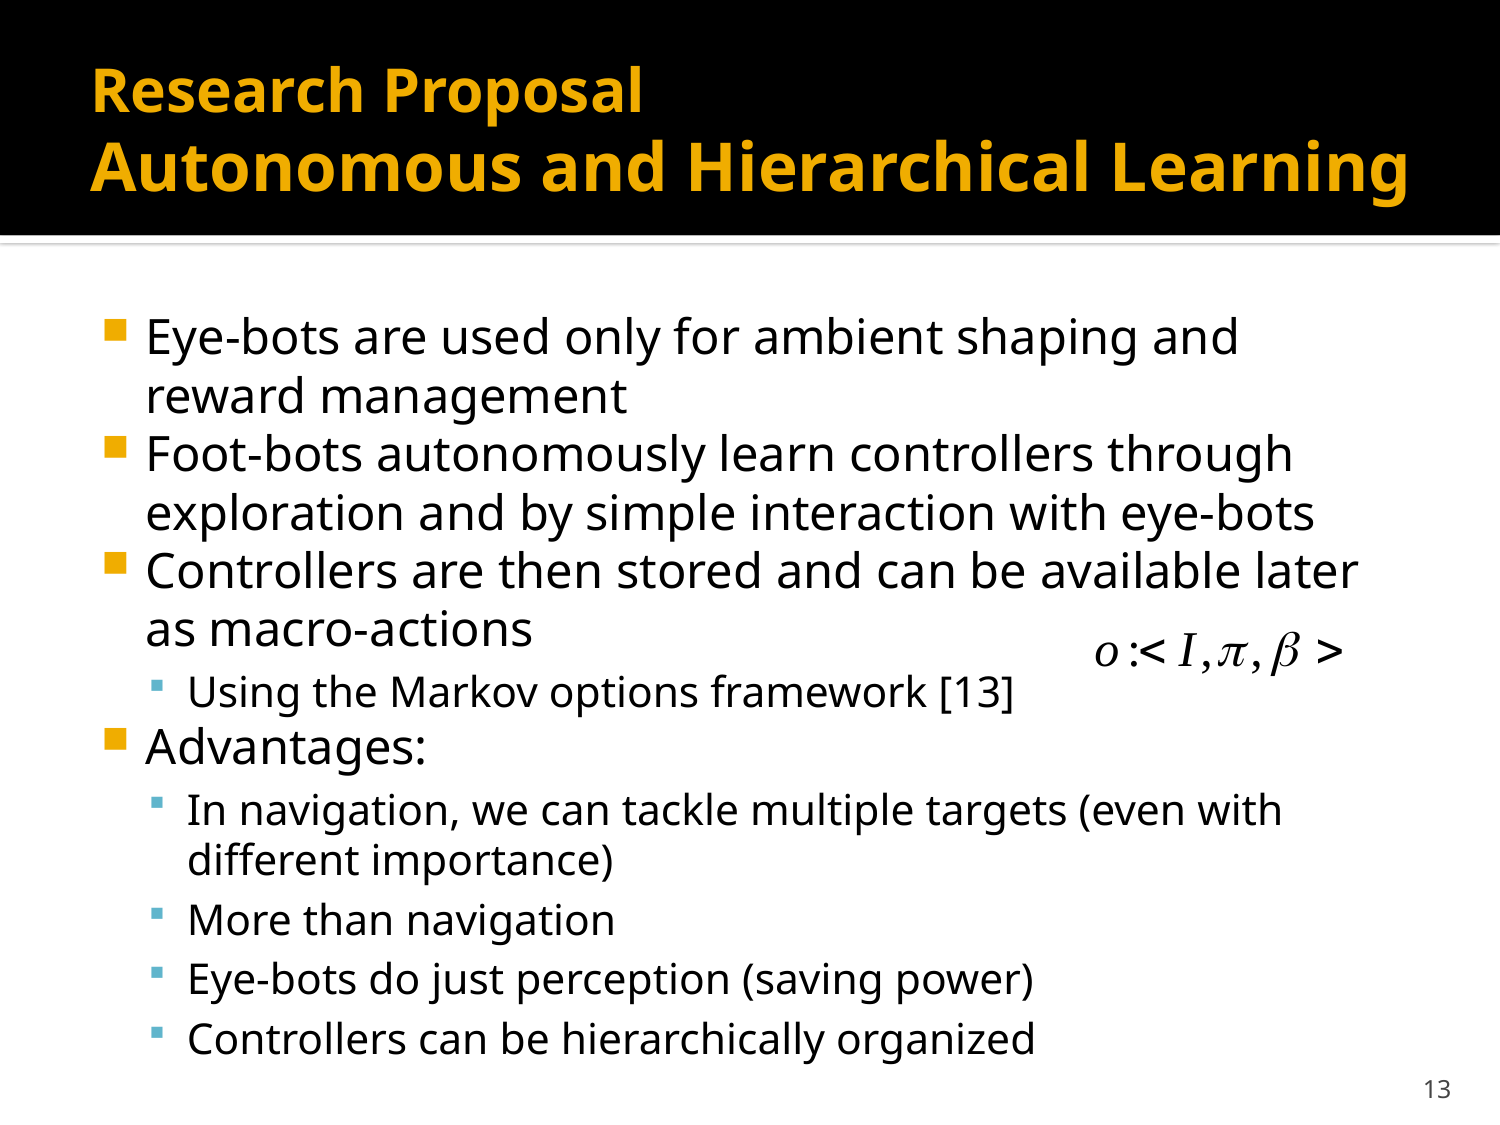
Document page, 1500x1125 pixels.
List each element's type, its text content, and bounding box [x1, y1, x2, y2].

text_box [1087, 620, 1350, 688]
list Eye-bots are used only for ambient shaping and reward management Foot-bots autonomously learn controllers through exploration and by simple interaction with eye-bots Controllers are then stored and can be available later as macro-actions Using the Markov options framework [13] Advantages: In navigation, we can tackle multiple targets (even with different importance) More than navigation Eye-bots do just perception (saving power) Controllers can be hierarchically organized [75, 291, 1425, 1075]
title Research Proposal Autonomous and Hierarchical Learning [75, 25, 1425, 231]
slide_number 13 [1345, 1062, 1467, 1108]
